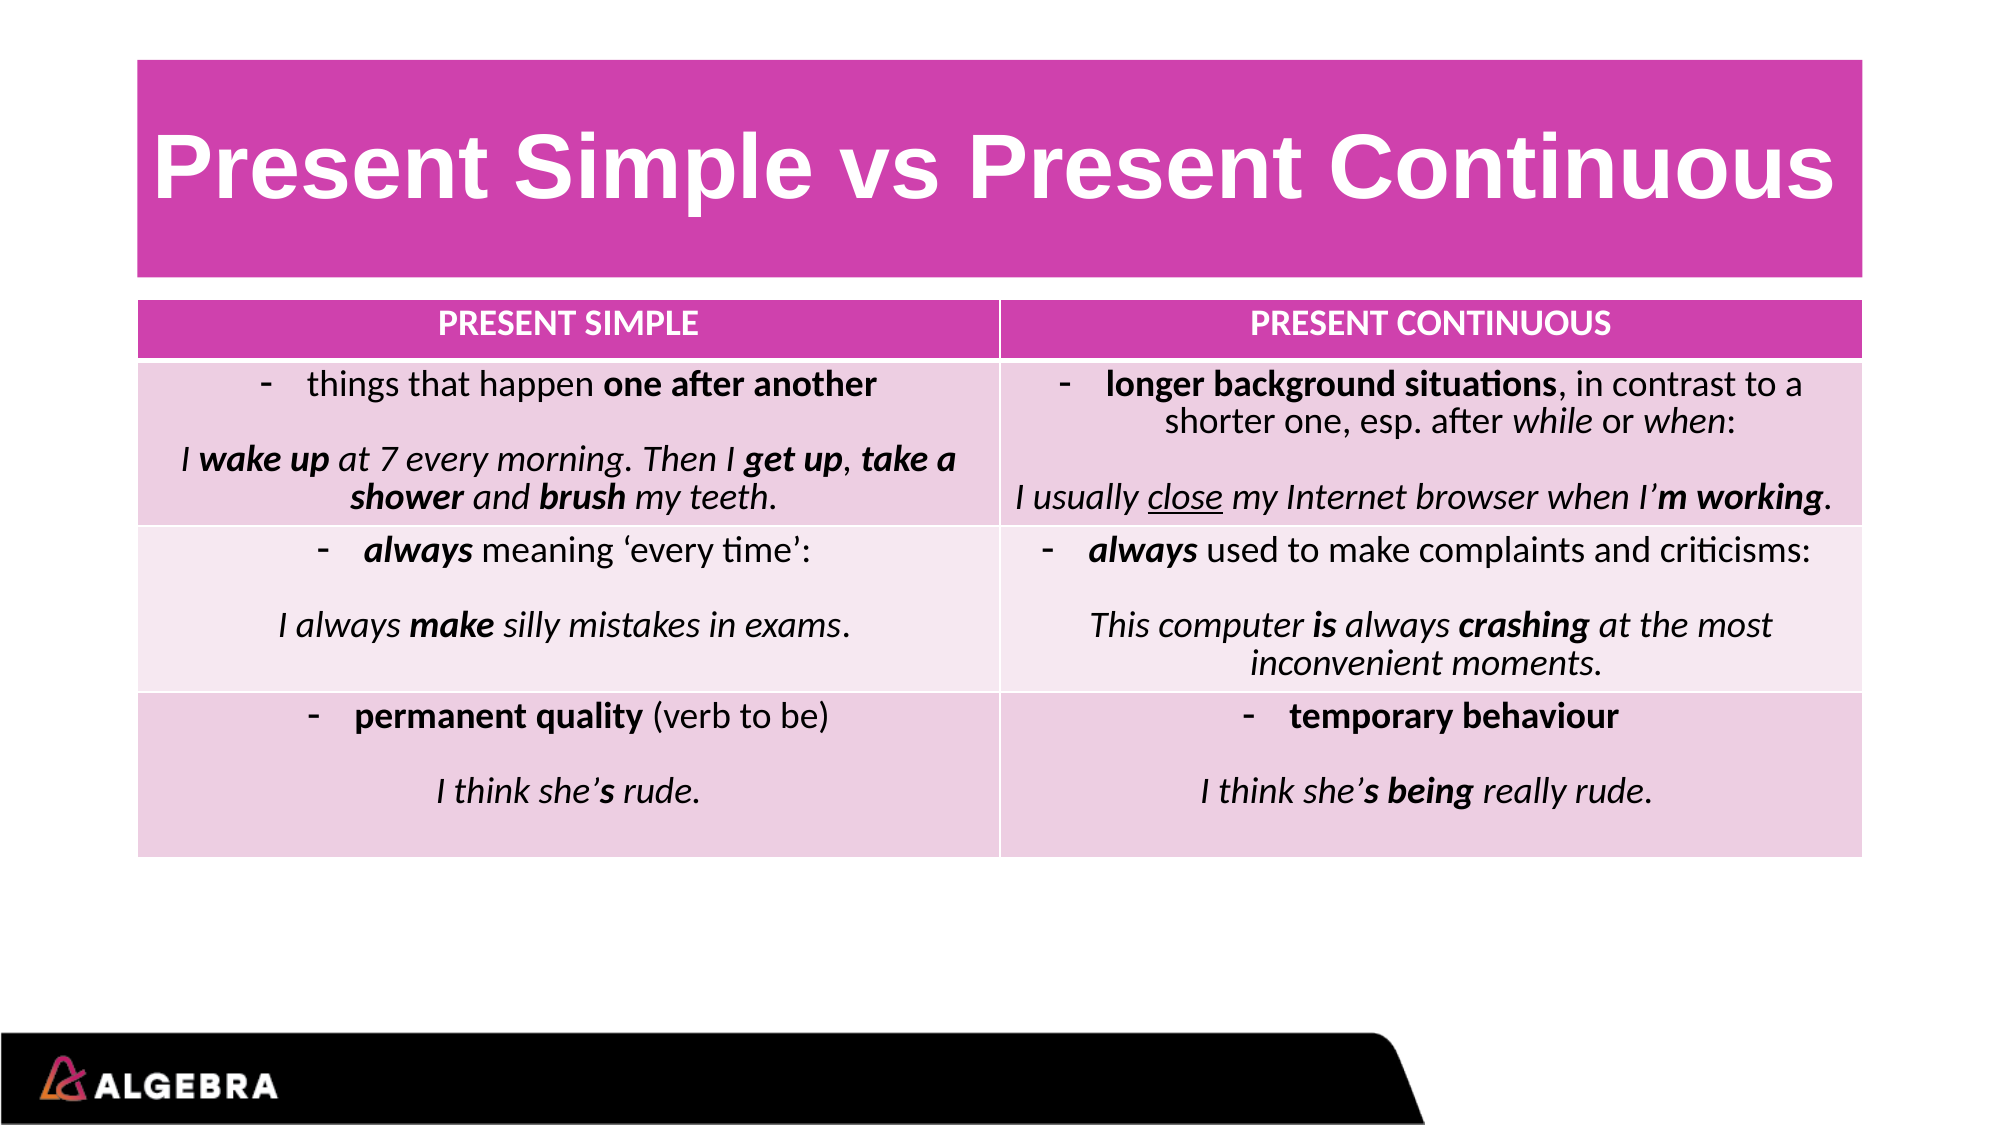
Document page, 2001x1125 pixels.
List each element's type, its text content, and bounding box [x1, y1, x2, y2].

table_cell always used to make complaints and criticisms: This computer is always crashing at the most inconvenient moments. [1001, 527, 1862, 691]
title Present Simple vs Present Continuous [137, 59, 1863, 278]
table_header PRESENT SIMPLE [138, 300, 999, 358]
picture [0, 1032, 1425, 1125]
table_cell longer background situations, in contrast to a shorter one, esp. after while or when: I usually close my Internet browser when I’m working. [1001, 363, 1862, 525]
table_cell things that happen one after another I wake up at 7 every morning. Then I get up, take a shower and brush my teeth. [138, 363, 999, 525]
table_cell permanent quality (verb to be) I think she’s rude. [138, 693, 999, 857]
table_cell temporary behaviour I think she’s being really rude. [1001, 693, 1862, 857]
table_header PRESENT CONTINUOUS [1001, 300, 1862, 358]
table_cell always meaning ‘every time’: I always make silly mistakes in exams. [138, 527, 999, 691]
